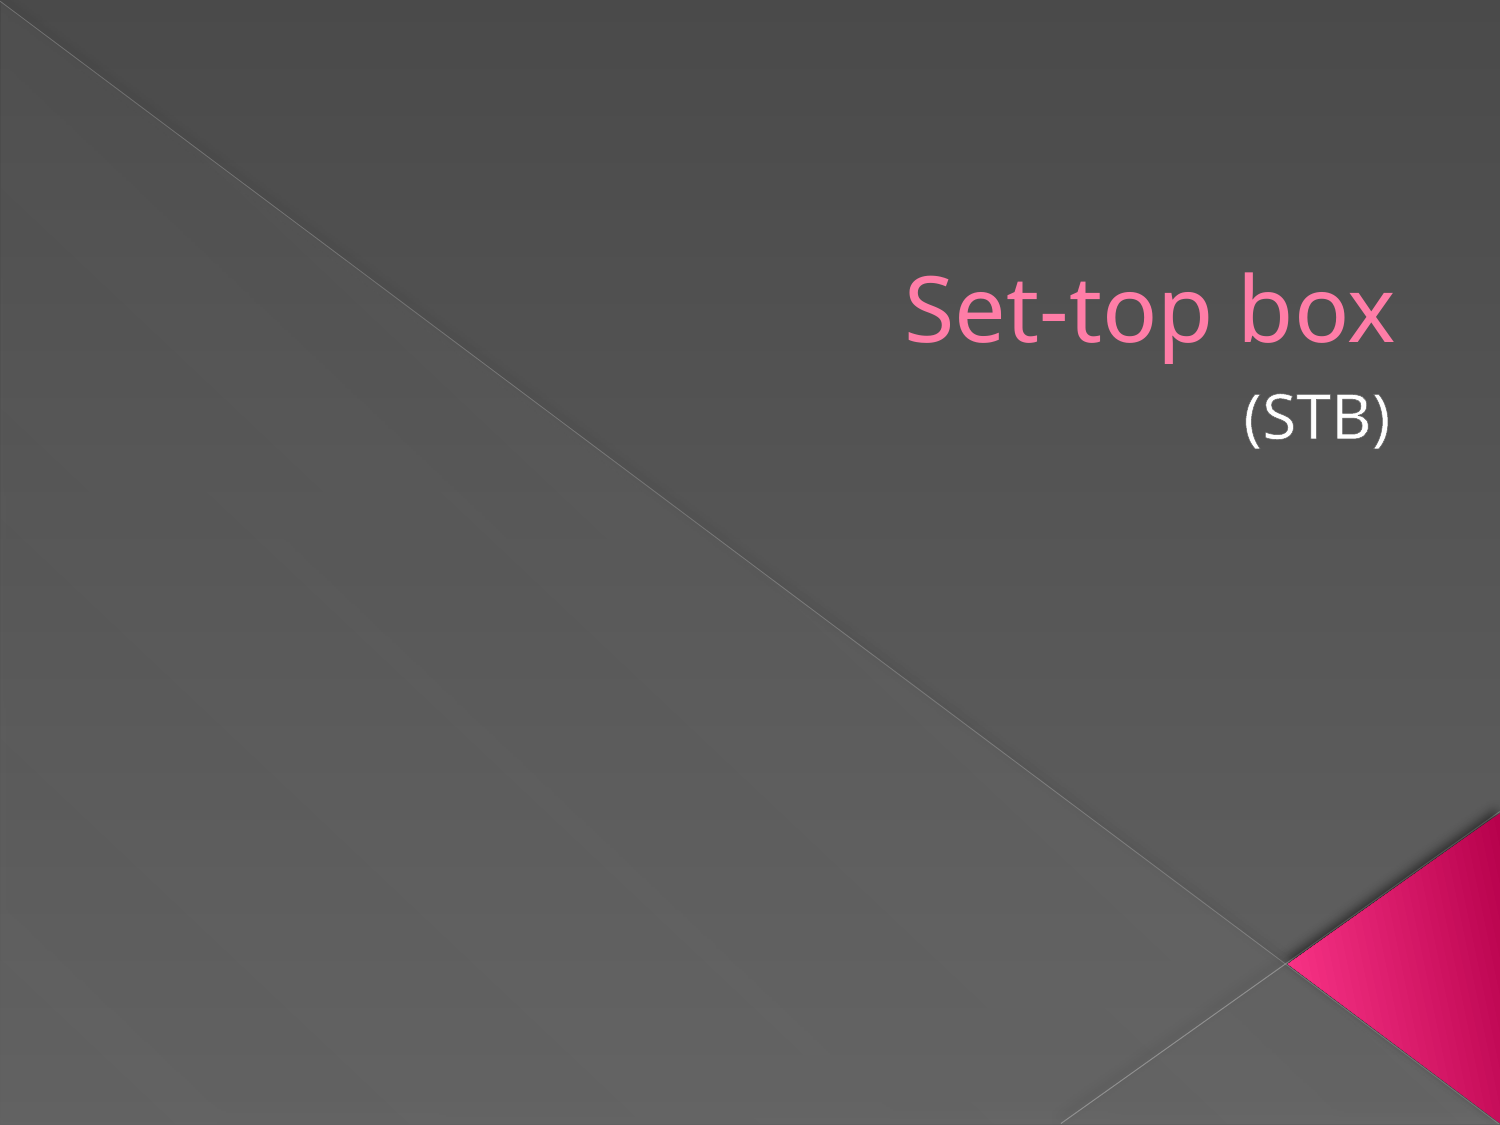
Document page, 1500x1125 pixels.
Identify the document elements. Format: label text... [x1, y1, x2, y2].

title Set-top box [88, 127, 1412, 369]
subtitle (STB) [88, 369, 1412, 657]
